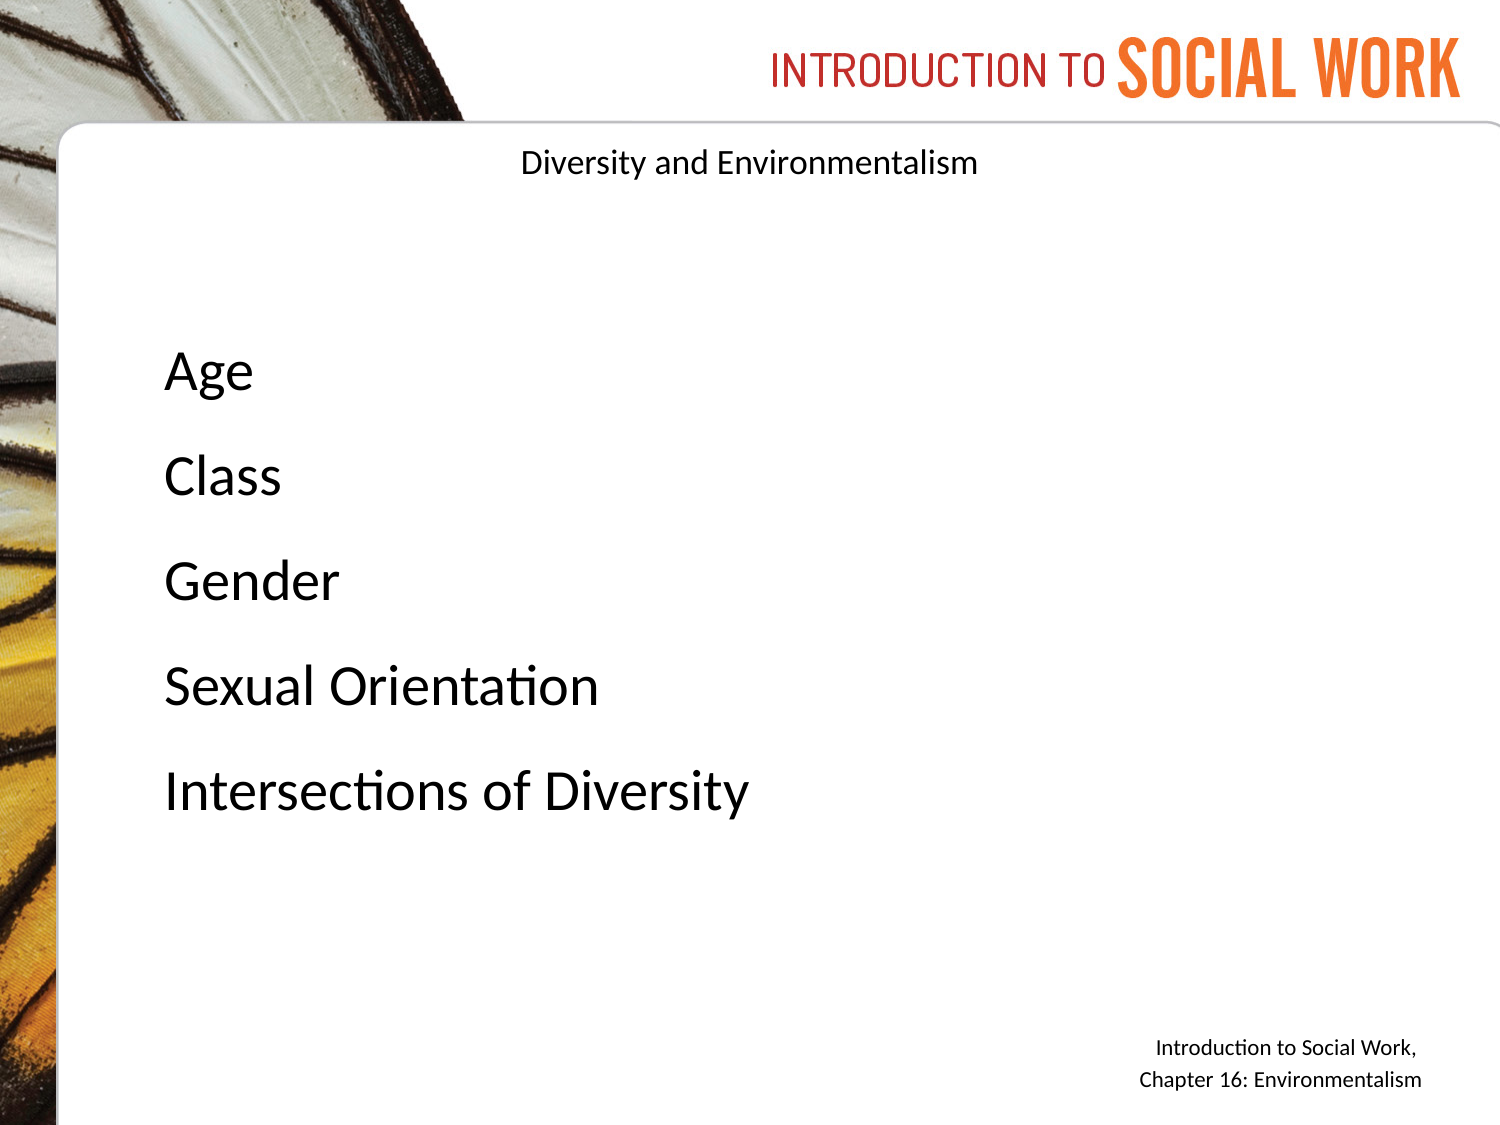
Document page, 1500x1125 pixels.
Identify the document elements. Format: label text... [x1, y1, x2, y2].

list Introduction to Social Work, Chapter 16: Environmentalism [987, 1025, 1438, 1100]
text_box Age Class Gender Sexual Orientation Intersections of Diversity [149, 324, 1263, 830]
text_box [99, 274, 1438, 1010]
picture [0, 0, 1500, 1125]
title Diversity and Environmentalism [75, 45, 1425, 233]
